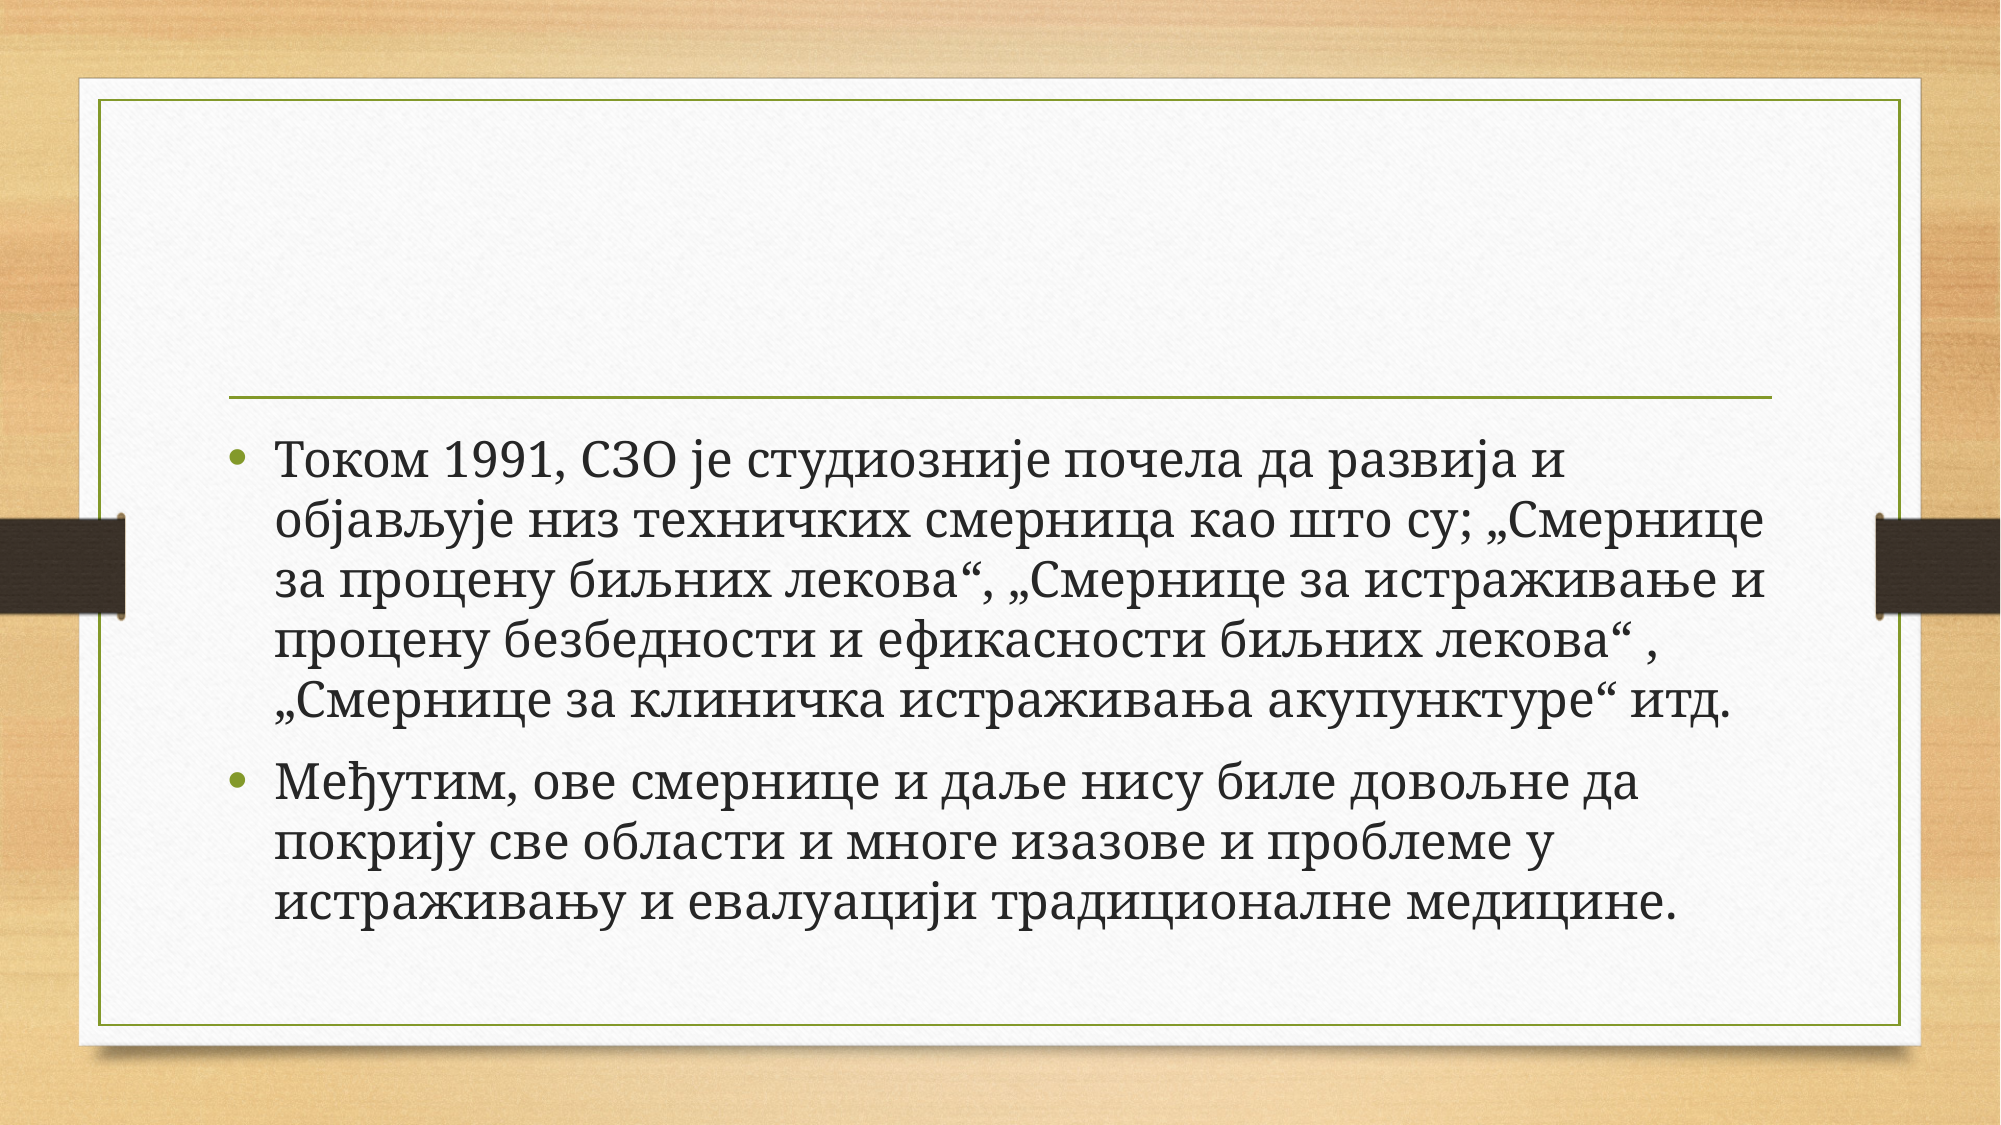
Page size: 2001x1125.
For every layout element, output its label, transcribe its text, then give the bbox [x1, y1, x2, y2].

picture [0, 0, 2001, 1125]
list Током 1991, СЗО је студиозније почела да развија и објављује низ техничких смерница као што су; „Смернице за процену биљних лекова“, „Смернице за истраживање и процену безбедности и ефикасности биљних лекова“ , „Смернице за клиничка истраживања акупунктуре“ итд. Међутим, ове смернице и даље нису биле довољне да покрију све области и многе изазове и проблеме у истраживању и евалуацији традиционалне медицине. [212, 419, 1788, 964]
